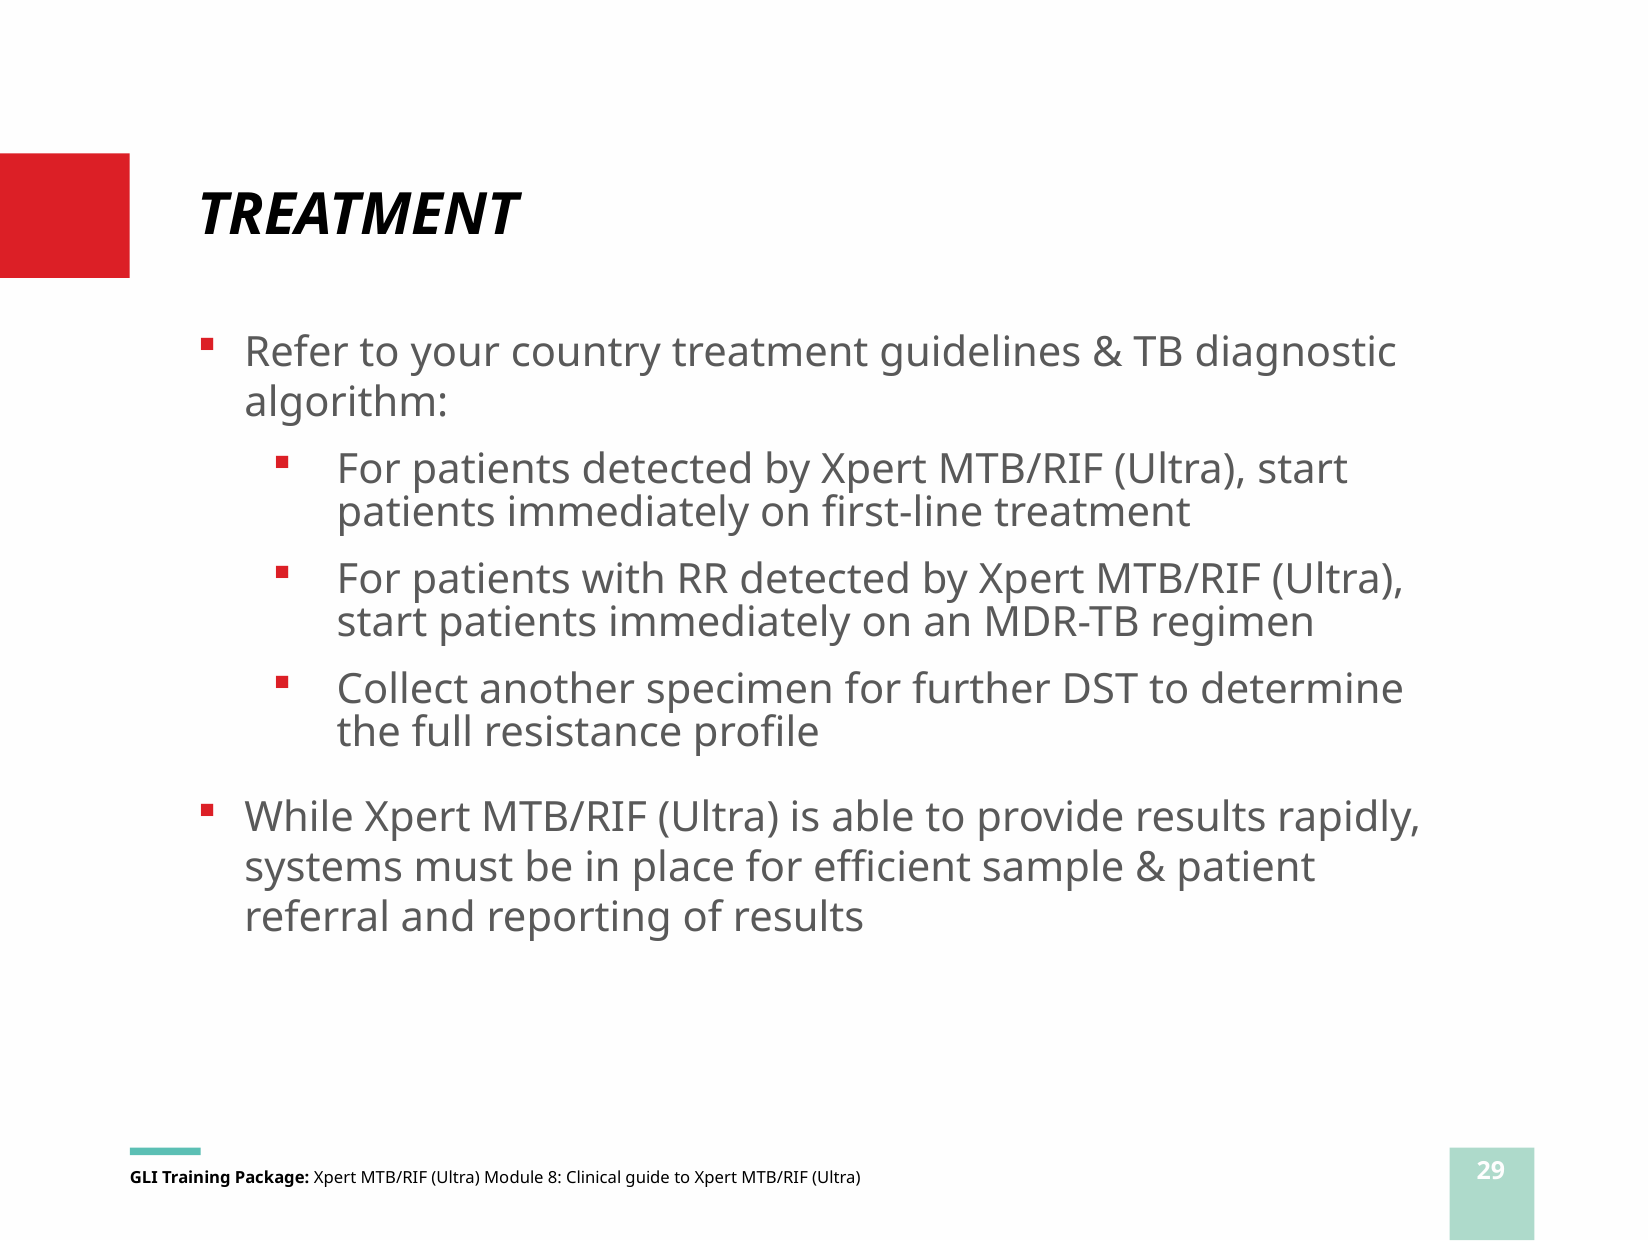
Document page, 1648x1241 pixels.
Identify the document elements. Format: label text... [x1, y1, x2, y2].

title TREATMENT [197, 153, 1450, 278]
list Refer to your country treatment guidelines & TB diagnostic algorithm: For patients detected by Xpert MTB/RIF (Ultra), start patients immediately on first-line treatment For patients with RR detected by Xpert MTB/RIF (Ultra), start patients immediately on an MDR-TB regimen Collect another specimen for further DST to determine the full resistance profile While Xpert MTB/RIF (Ultra) is able to provide results rapidly, systems must be in place for efficient sample & patient referral and reporting of results [197, 324, 1450, 1082]
